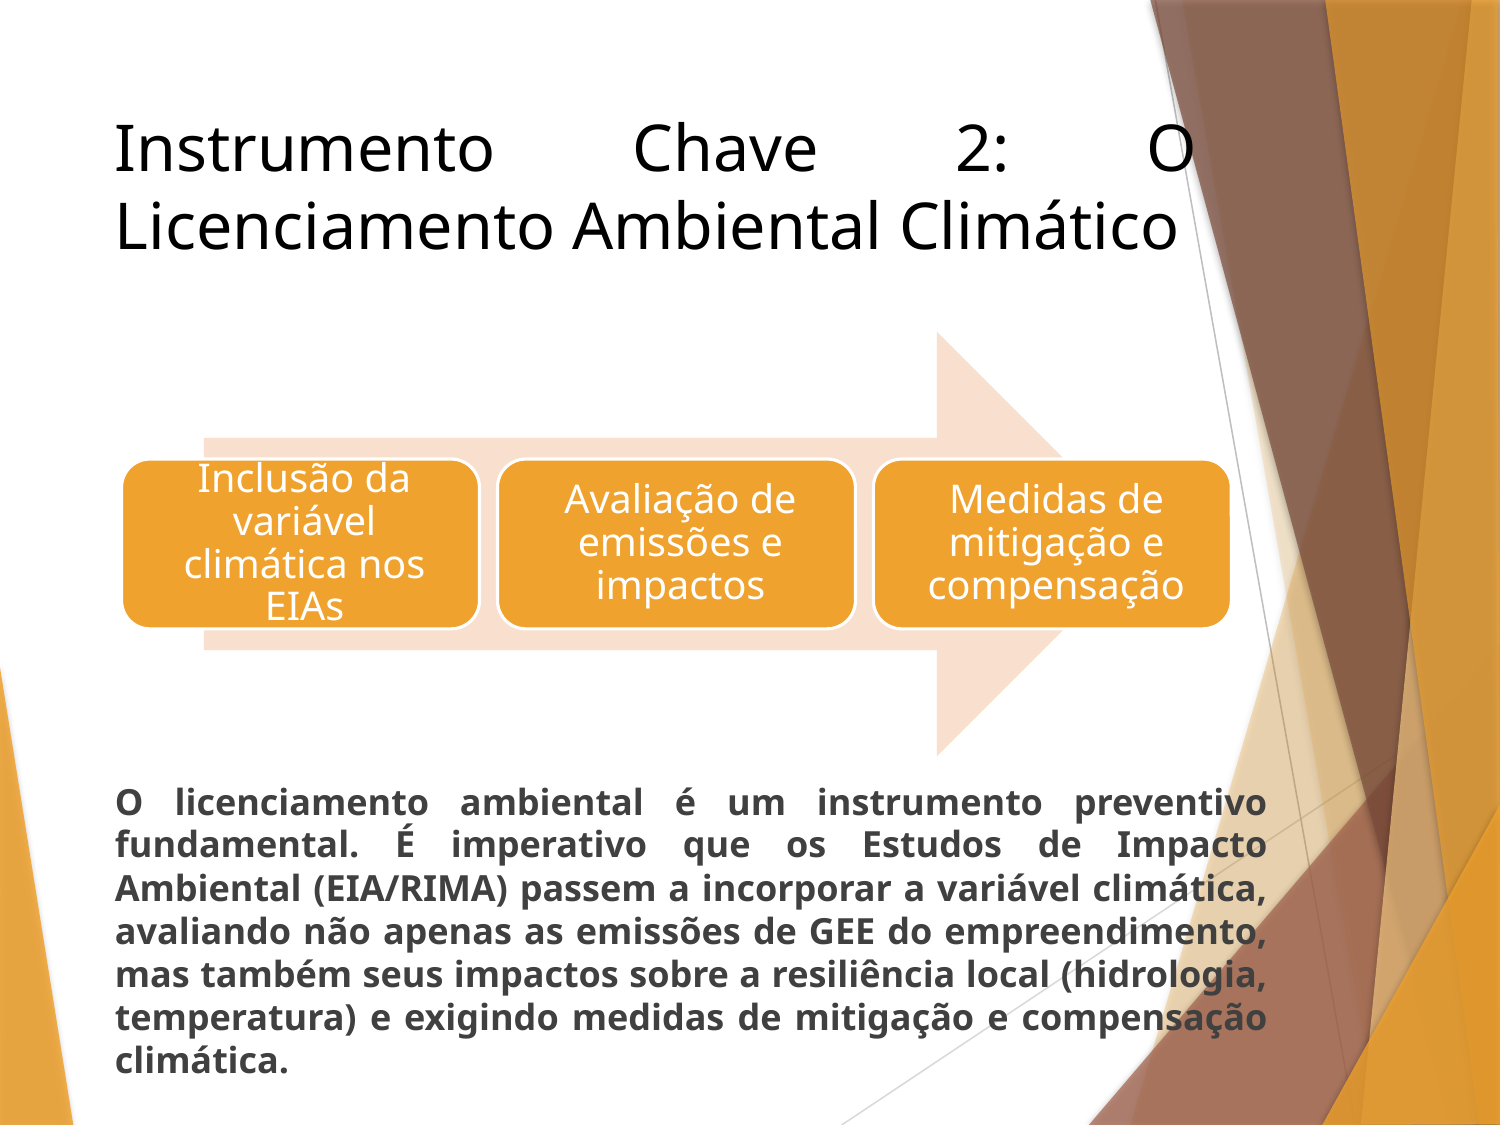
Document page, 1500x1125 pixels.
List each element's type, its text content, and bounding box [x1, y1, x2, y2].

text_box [119, 331, 1234, 757]
list O licenciamento ambiental é um instrumento preventivo fundamental. É imperativo que os Estudos de Impacto Ambiental (EIA/RIMA) passem a incorporar a variável climática, avaliando não apenas as emissões de GEE do empreendimento, mas também seus impactos sobre a resiliência local (hidrologia, temperatura) e exigindo medidas de mitigação e compensação climática. [99, 456, 1284, 1093]
title Instrumento Chave 2: O Licenciamento Ambiental Climático [99, 99, 1213, 317]
